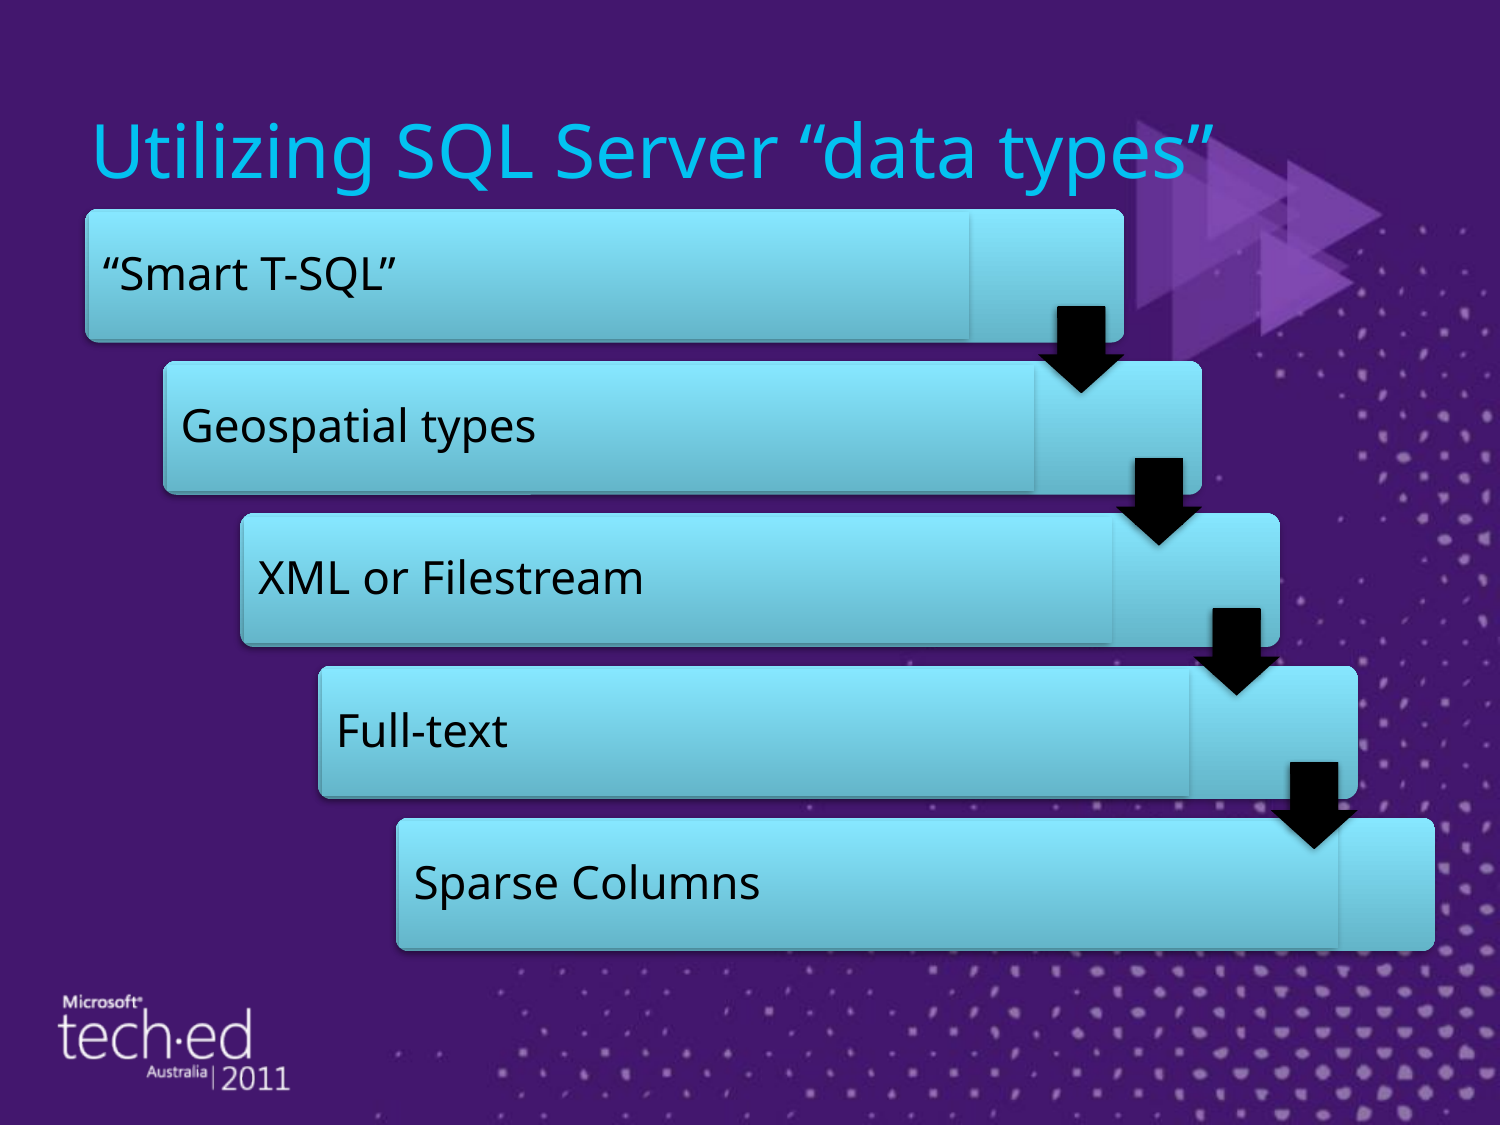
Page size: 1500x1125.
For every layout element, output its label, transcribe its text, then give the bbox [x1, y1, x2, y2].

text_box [84, 208, 1125, 343]
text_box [1115, 458, 1203, 546]
title Utilizing SQL Server “data types” [75, 54, 1425, 243]
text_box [1270, 762, 1358, 850]
picture [0, 0, 1500, 1125]
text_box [395, 817, 1436, 952]
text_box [162, 360, 1203, 495]
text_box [1192, 608, 1281, 696]
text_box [317, 665, 1358, 800]
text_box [240, 513, 1281, 648]
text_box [1037, 306, 1126, 394]
